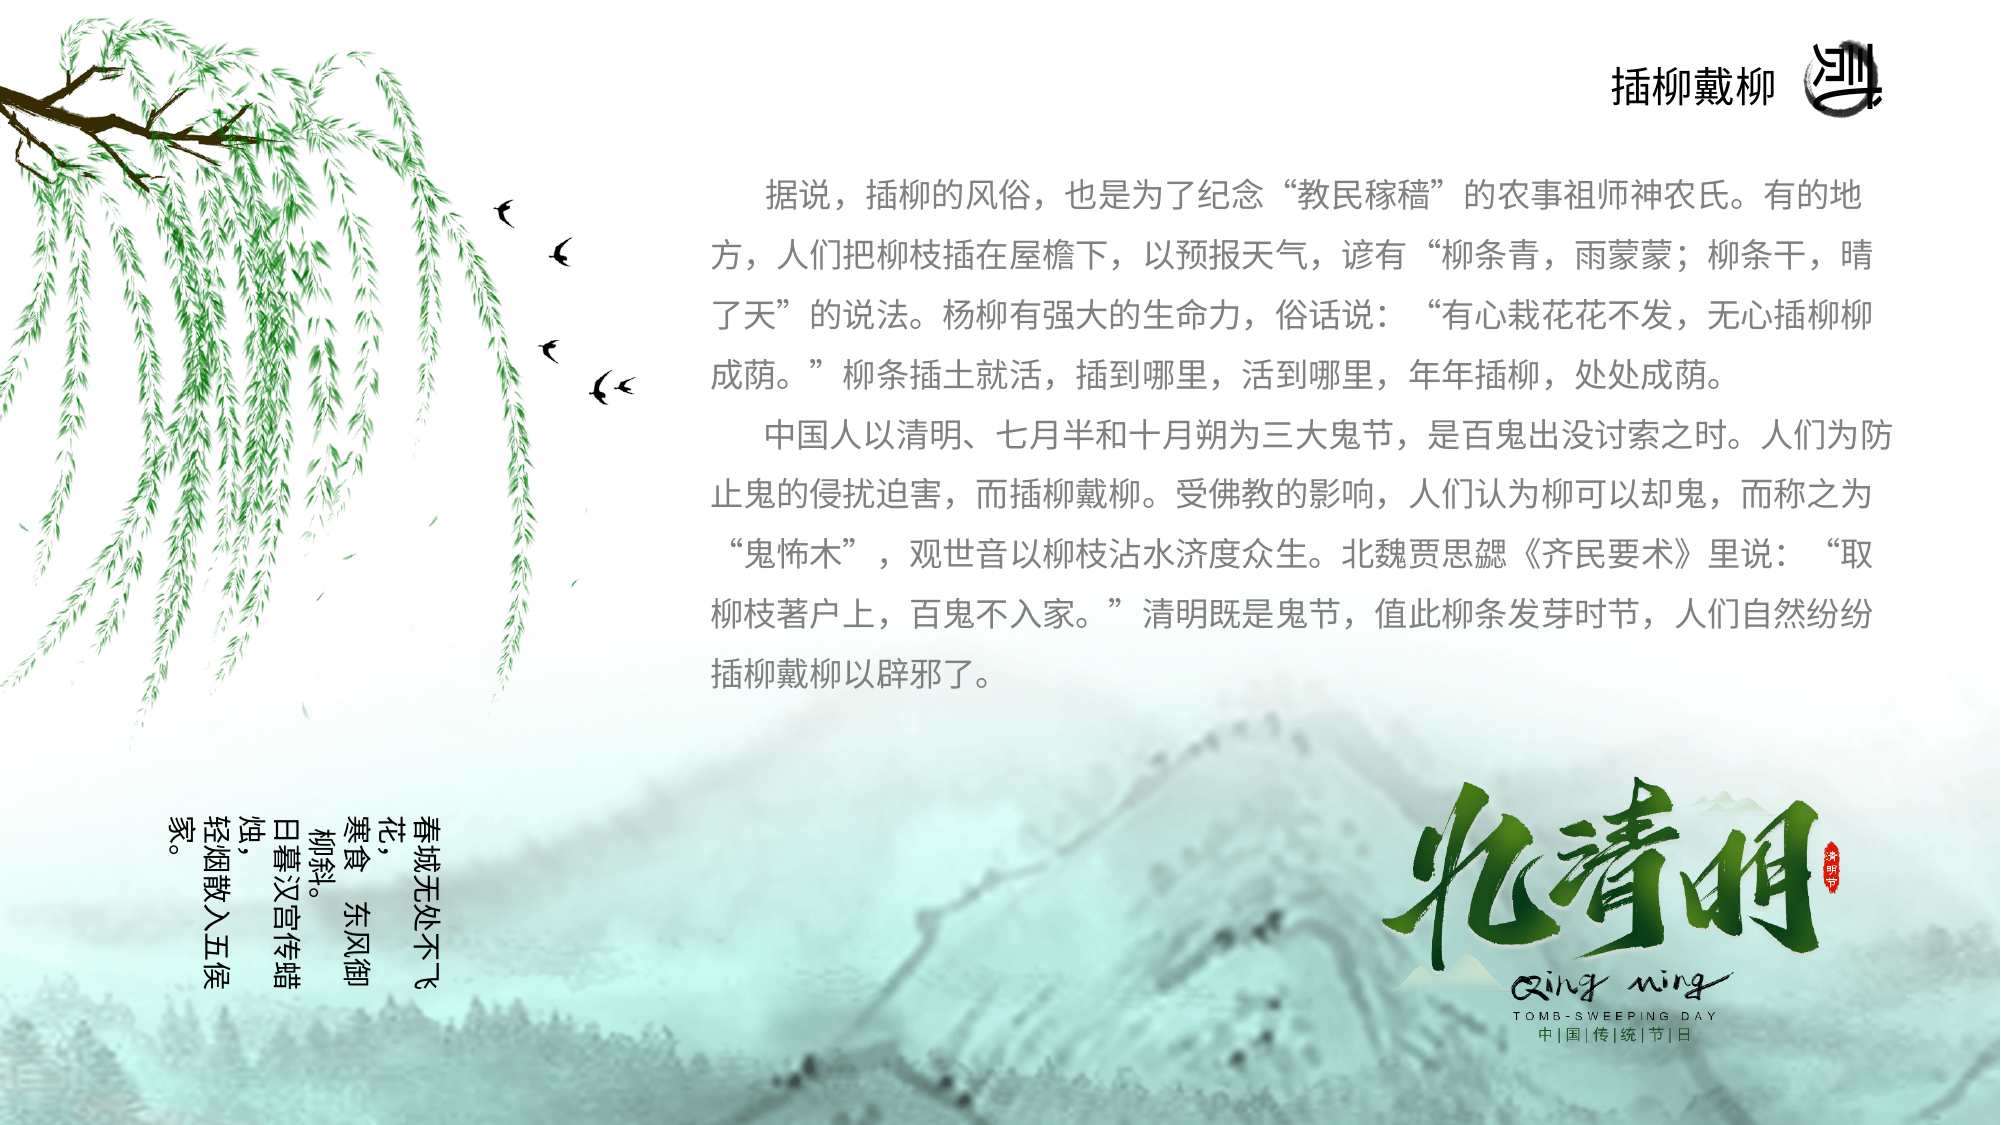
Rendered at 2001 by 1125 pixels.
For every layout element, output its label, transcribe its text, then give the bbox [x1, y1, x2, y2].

picture [0, 0, 2000, 1125]
text_box 插柳戴柳 [1595, 53, 1766, 118]
